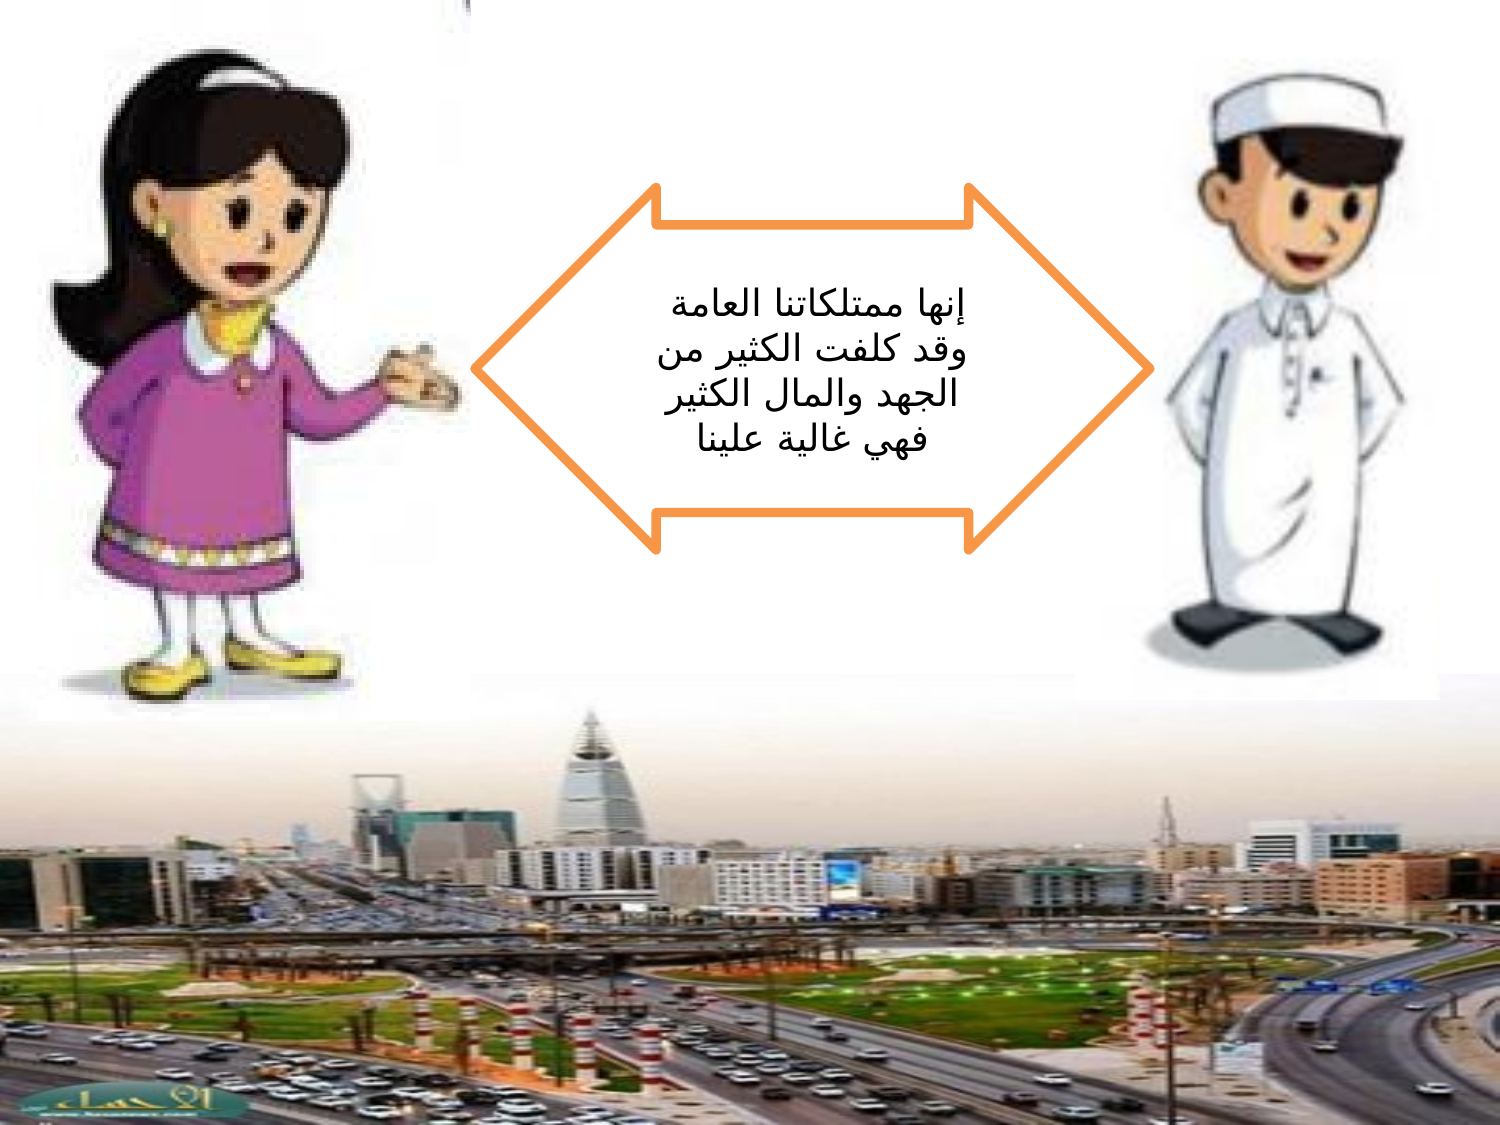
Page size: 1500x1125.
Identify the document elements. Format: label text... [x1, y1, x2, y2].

text_box إنها ممتلكاتنا العامة وقد كلفت الكثير من الجهد والمال الكثير فهي غالية علينا [474, 185, 1069, 552]
picture [0, 0, 1500, 1125]
